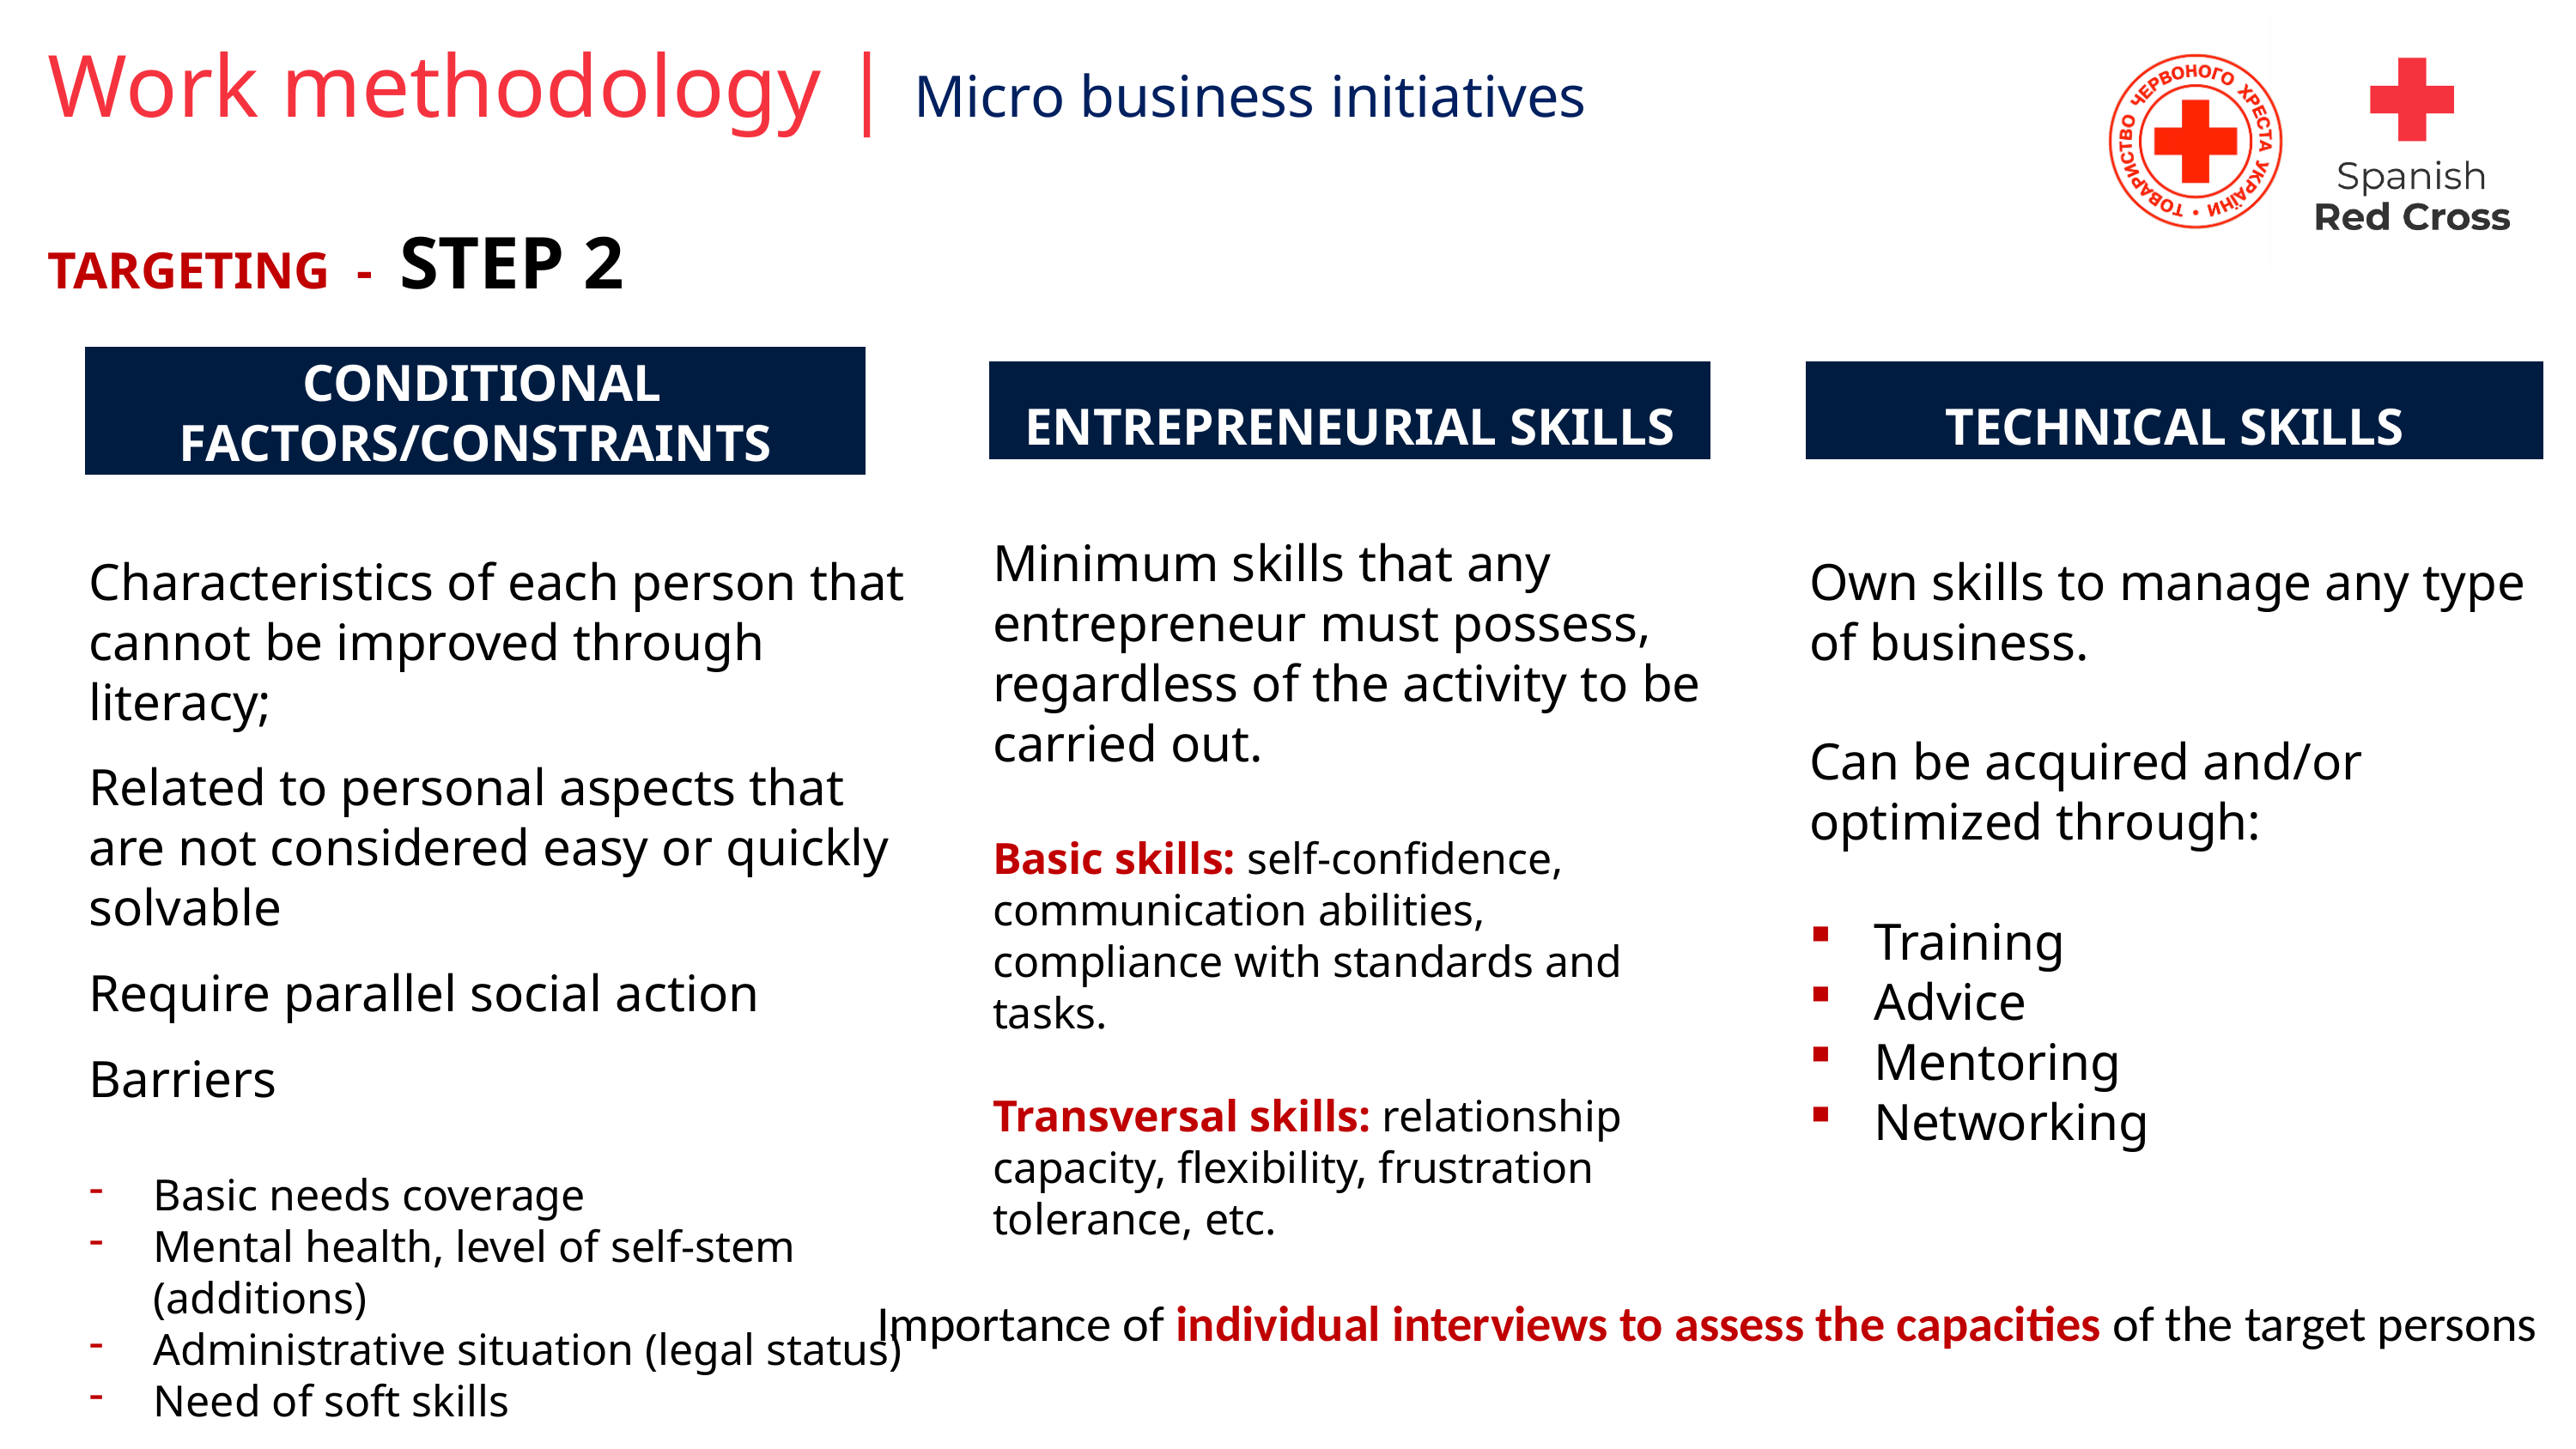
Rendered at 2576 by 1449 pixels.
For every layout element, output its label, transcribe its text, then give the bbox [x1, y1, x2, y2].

text_box ENTREPRENEURIAL SKILLS [983, 356, 1716, 464]
text_box TECHNICAL SKILLS [1800, 356, 2549, 464]
text_box TARGETING - STEP 2 [41, 167, 1662, 310]
text_box CONDITIONAL FACTORS/CONSTRAINTS [80, 342, 871, 480]
text_box Importance of individual interviews to assess the capacities of the target persons [864, 1284, 2550, 1358]
text_box Minimum skills that any entrepreneur must possess, regardless of the activity to be carried out. Basic skills: self-confidence, communication abilities, compliance with standards and tasks. Transversal skills: relationship capacity, flexibility, frustration tolerance, etc. [986, 524, 1713, 1251]
text_box Own skills to manage any type of business. Can be acquired and/or optimized through: Training Advice Mentoring Networking [1802, 543, 2547, 1157]
text_box Work methodology | Micro business initiatives [41, 24, 1893, 141]
text_box Characteristics of each person that cannot be improved through literacy; Related to personal aspects that are not considered easy or quickly solvable Require parallel social action Barriers Basic needs coverage Mental health, level of self-stem (additions) Administrative situation (legal status) Need of soft skills [82, 543, 931, 1449]
picture [2100, 3, 2547, 281]
